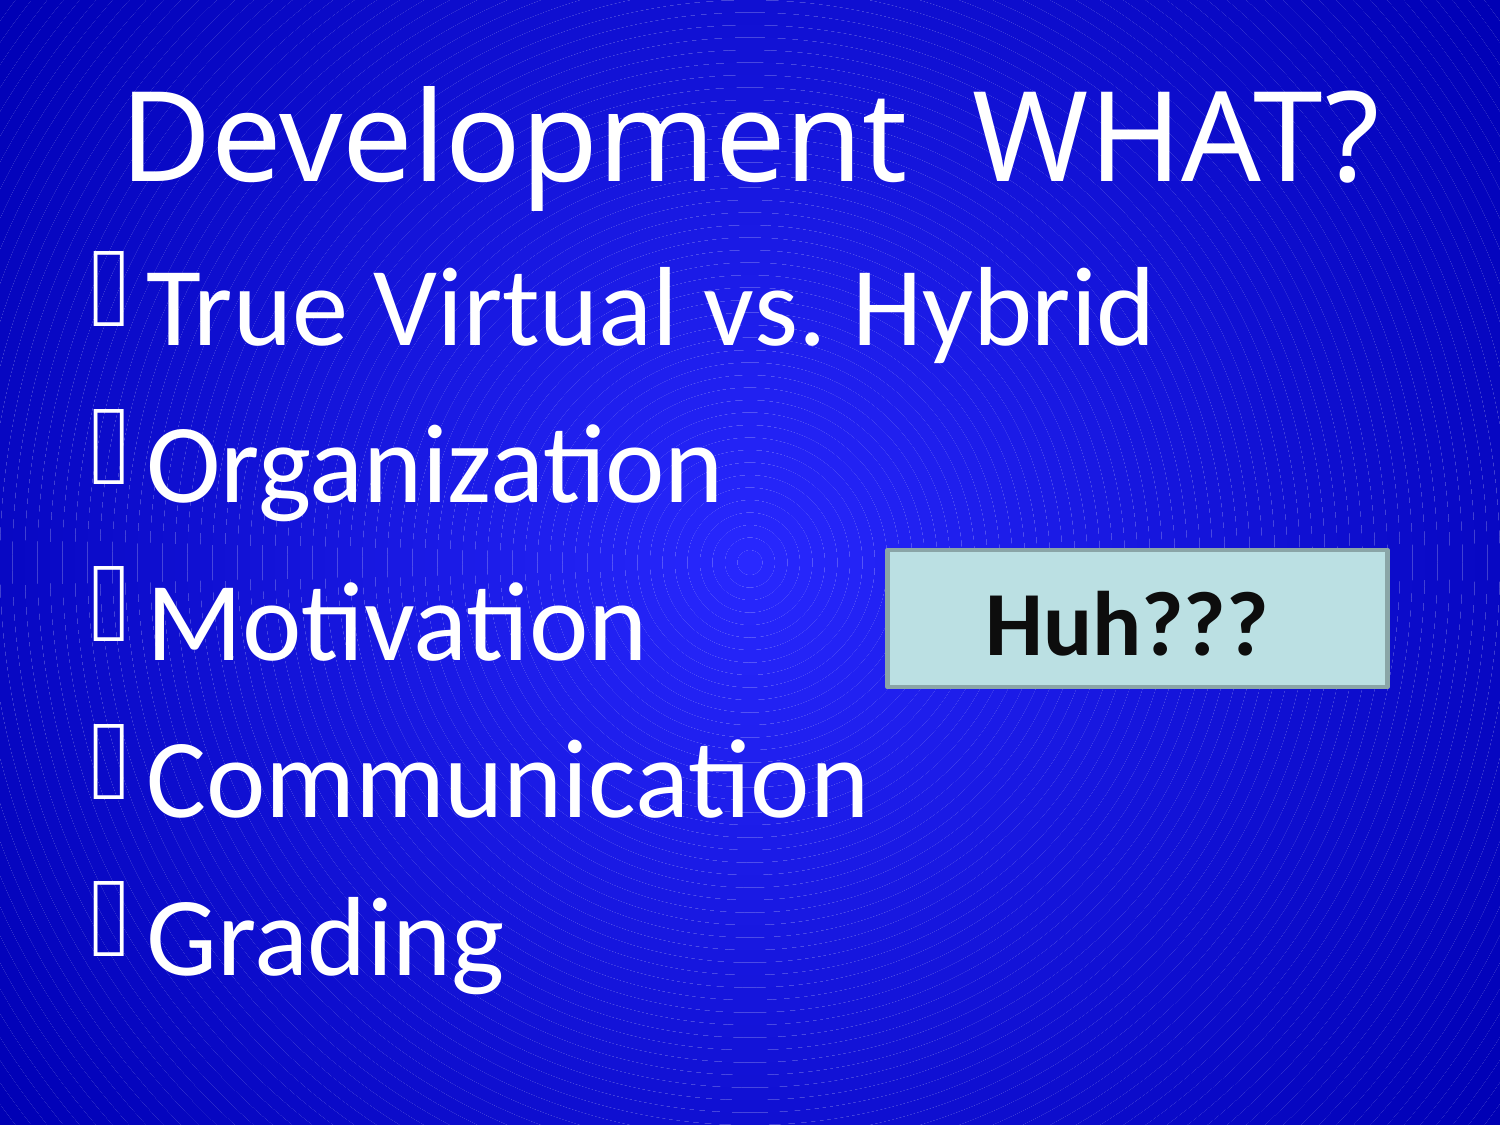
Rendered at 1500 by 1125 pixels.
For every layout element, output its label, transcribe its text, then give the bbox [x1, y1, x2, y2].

list True Virtual vs. Hybrid Organization Motivation Communication Grading [74, 224, 1426, 1088]
title Development WHAT? [0, 37, 1500, 226]
text_box Huh??? [885, 548, 1390, 689]
